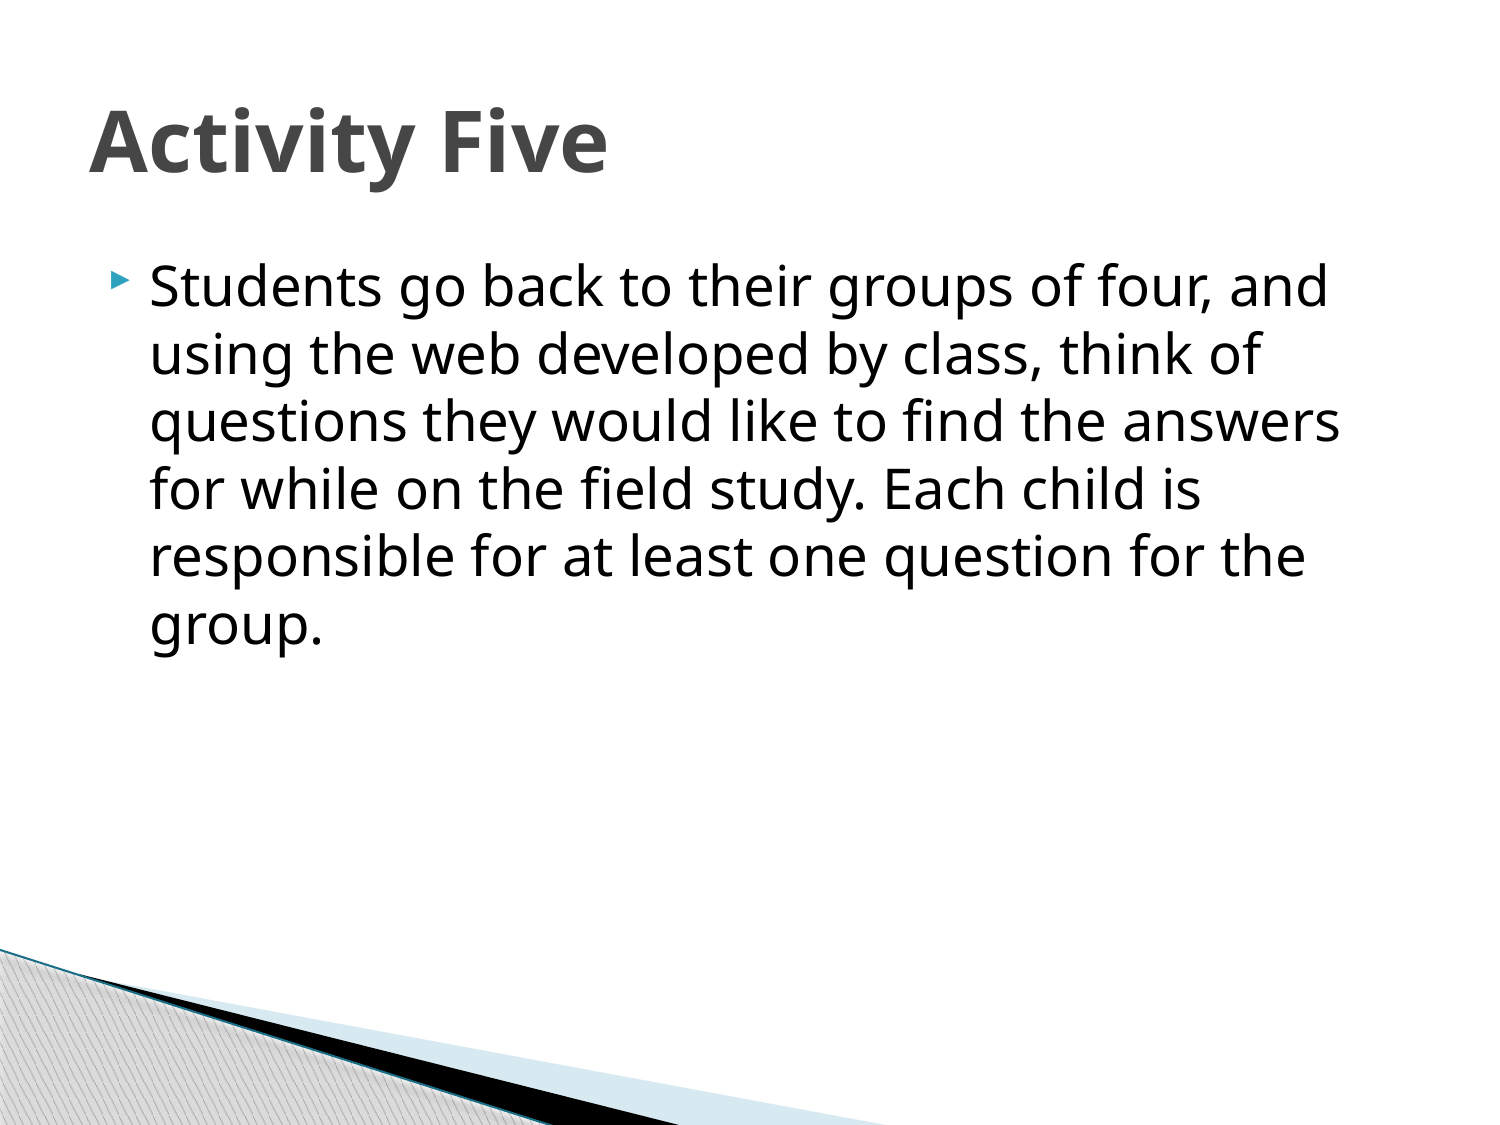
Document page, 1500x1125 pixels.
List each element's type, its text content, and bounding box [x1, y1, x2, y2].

title Activity Five [75, 45, 1425, 233]
list Students go back to their groups of four, and using the web developed by class, think of questions they would like to find the answers for while on the field study. Each child is responsible for at least one question for the group. [74, 242, 1426, 986]
